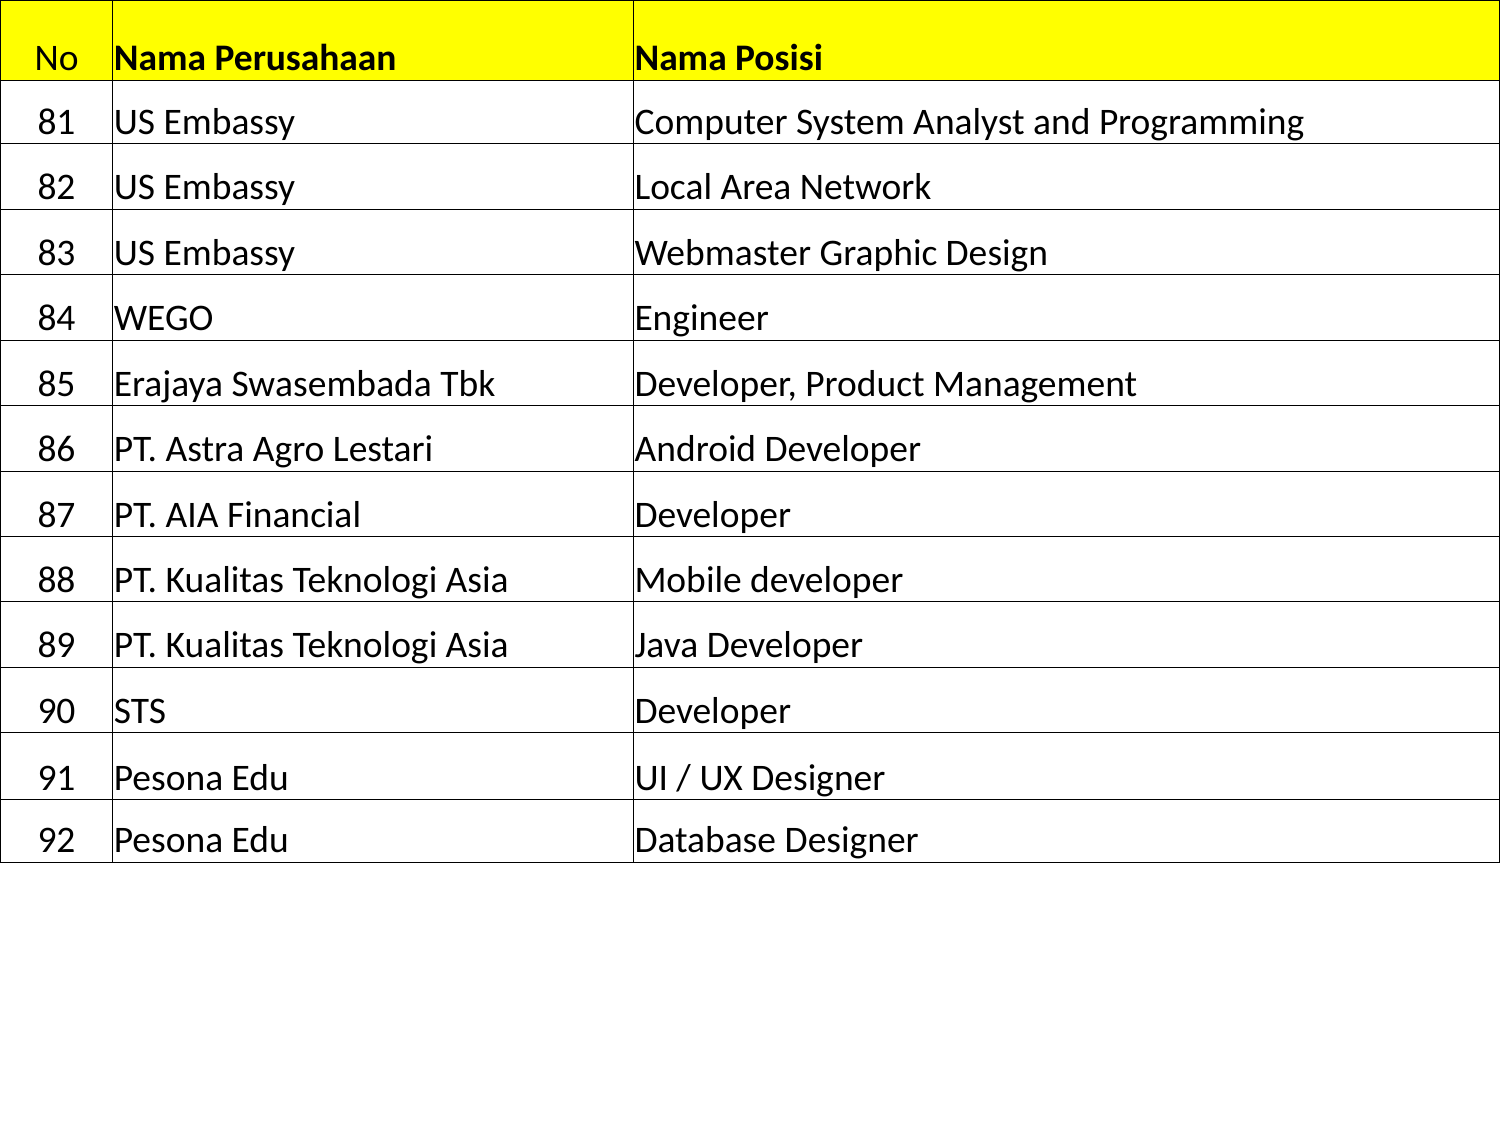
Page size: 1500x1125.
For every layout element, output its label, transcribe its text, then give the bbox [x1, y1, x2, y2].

table_cell Android Developer [634, 406, 1499, 471]
table_cell 86 [1, 406, 112, 471]
table_cell Database Designer [634, 800, 1499, 862]
table_cell 89 [1, 602, 112, 667]
table_cell Computer System Analyst and Programming [634, 81, 1499, 143]
table_cell WEGO [113, 275, 633, 340]
table_cell 91 [1, 733, 112, 799]
table_cell 88 [1, 537, 112, 601]
table_cell PT. Kualitas Teknologi Asia [113, 602, 633, 667]
table_cell 92 [1, 800, 112, 862]
table_header No [1, 1, 112, 80]
table_cell 82 [1, 144, 112, 209]
table_cell 90 [1, 668, 112, 732]
table_cell 85 [1, 341, 112, 405]
table_cell PT. Astra Agro Lestari [113, 406, 633, 471]
table_cell Pesona Edu [113, 733, 633, 799]
table_cell 84 [1, 275, 112, 340]
table_cell US Embassy [113, 144, 633, 209]
table_cell STS [113, 668, 633, 732]
table_cell Engineer [634, 275, 1499, 340]
table_header Nama Posisi [634, 1, 1499, 80]
table_cell Webmaster Graphic Design [634, 210, 1499, 274]
table_cell Developer, Product Management [634, 341, 1499, 405]
table_header Nama Perusahaan [113, 1, 633, 80]
table_cell Pesona Edu [113, 800, 633, 862]
table_cell Erajaya Swasembada Tbk [113, 341, 633, 405]
table_cell UI / UX Designer [634, 733, 1499, 799]
table_cell 81 [1, 81, 112, 143]
table_cell Mobile developer [634, 537, 1499, 601]
table_cell PT. Kualitas Teknologi Asia [113, 537, 633, 601]
table_cell Local Area Network [634, 144, 1499, 209]
table_cell 83 [1, 210, 112, 274]
table_cell US Embassy [113, 210, 633, 274]
table_cell Developer [634, 668, 1499, 732]
table_cell Developer [634, 472, 1499, 536]
table_cell Java Developer [634, 602, 1499, 667]
table_cell 87 [1, 472, 112, 536]
table_cell US Embassy [113, 81, 633, 143]
table_cell PT. AIA Financial [113, 472, 633, 536]
